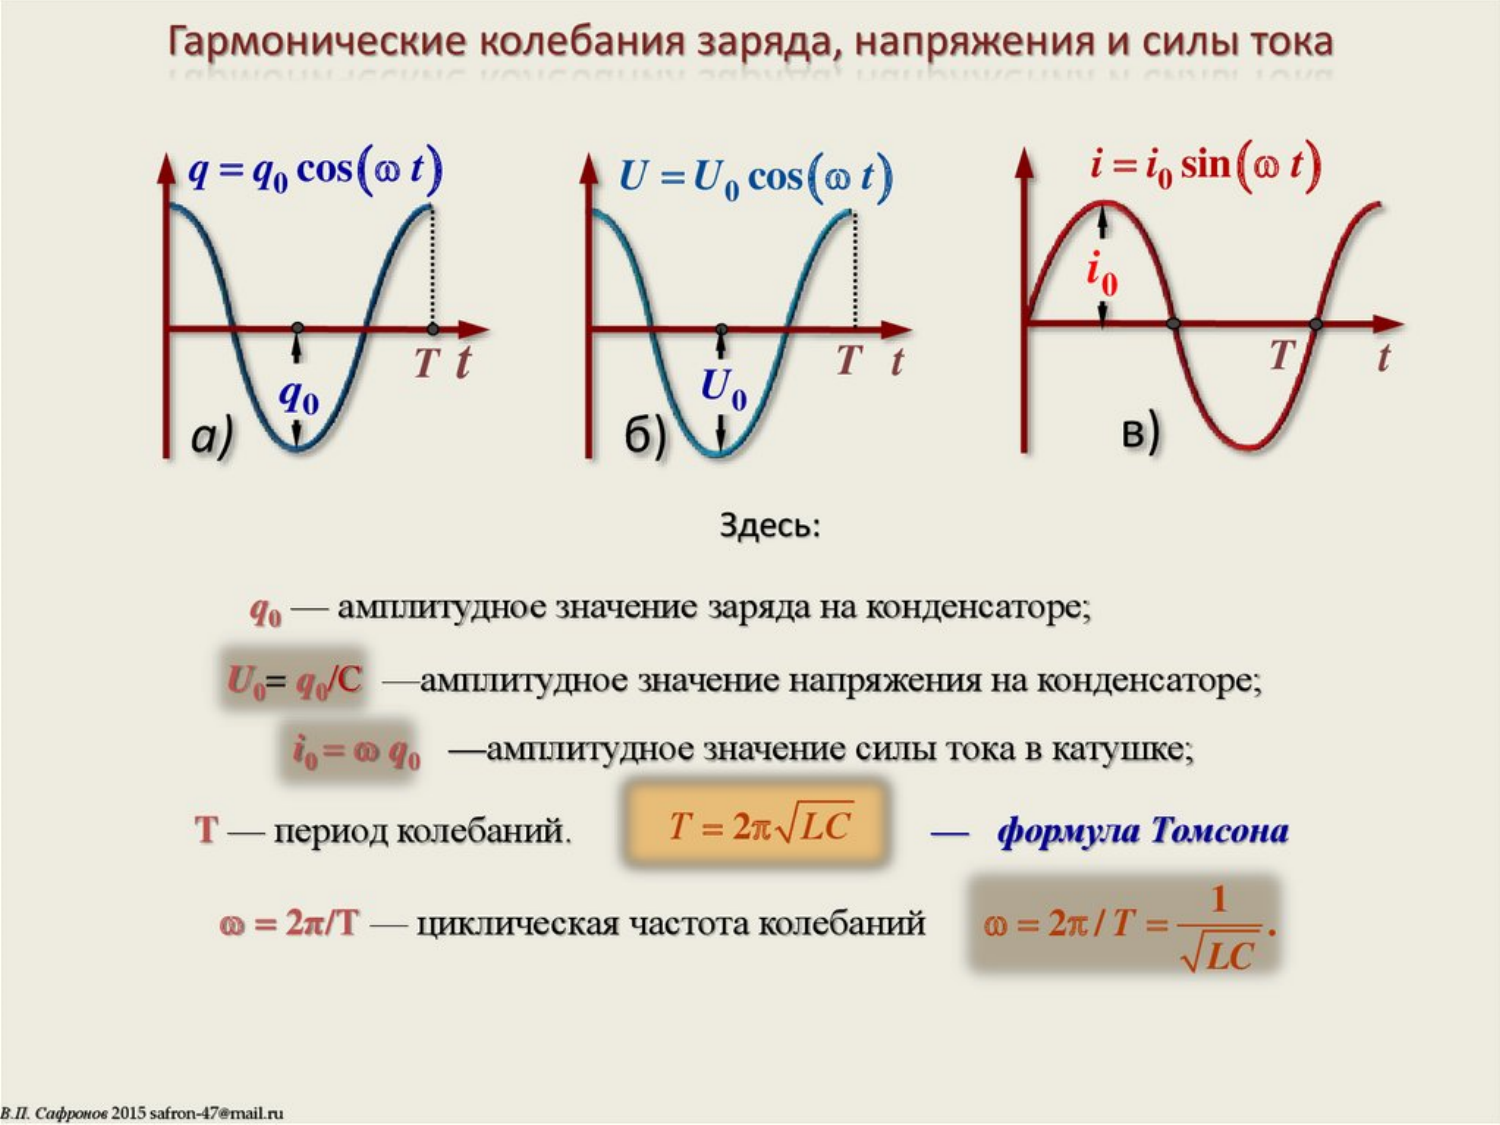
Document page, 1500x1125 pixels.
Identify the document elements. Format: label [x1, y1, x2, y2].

list [0, 0, 1500, 1125]
